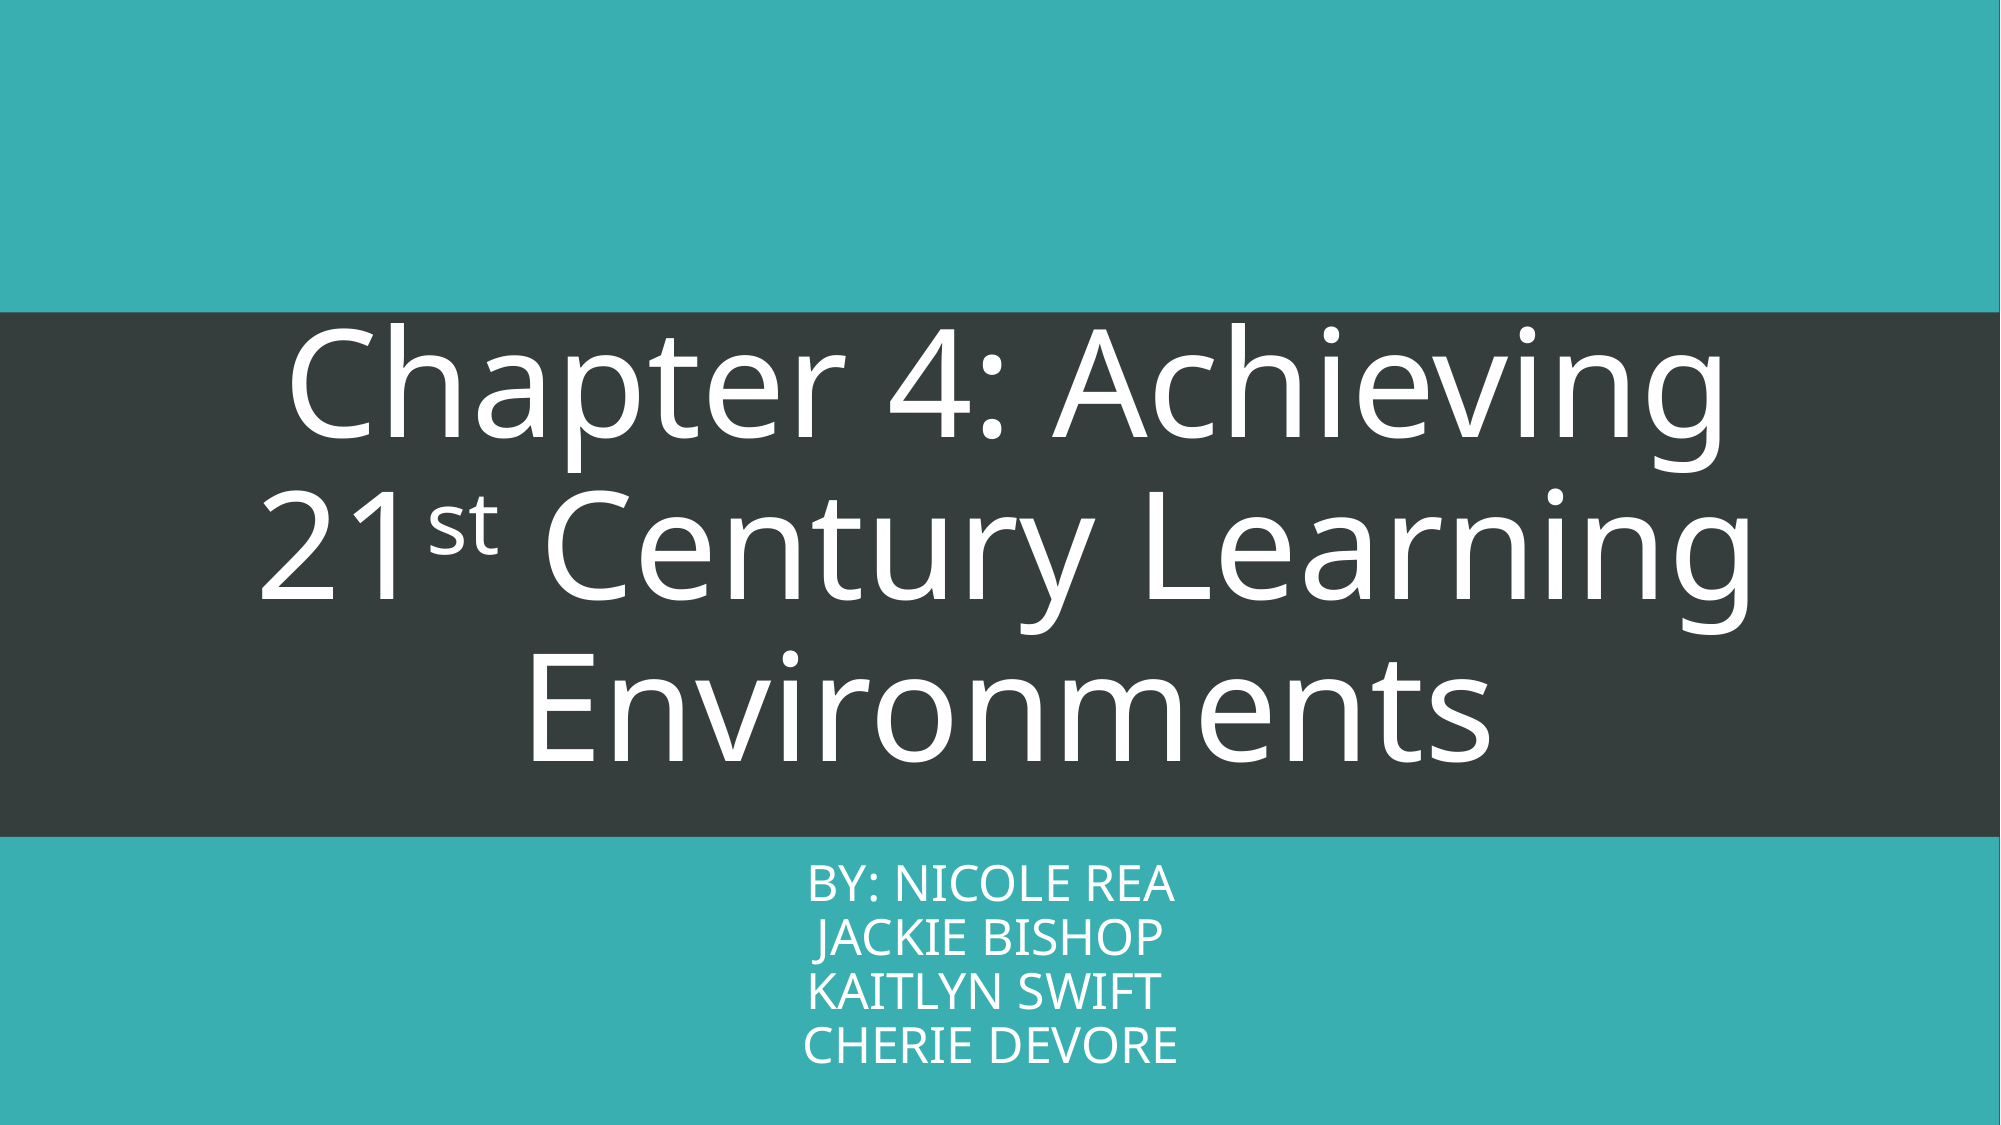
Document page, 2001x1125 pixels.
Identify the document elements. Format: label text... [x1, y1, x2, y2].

subtitle By: Nicole Rea Jackie Bishop Kaitlyn Swift Cherie Devore [203, 850, 1779, 1068]
title Chapter 4: Achieving 21st Century Learning Environments [220, 552, 1796, 802]
